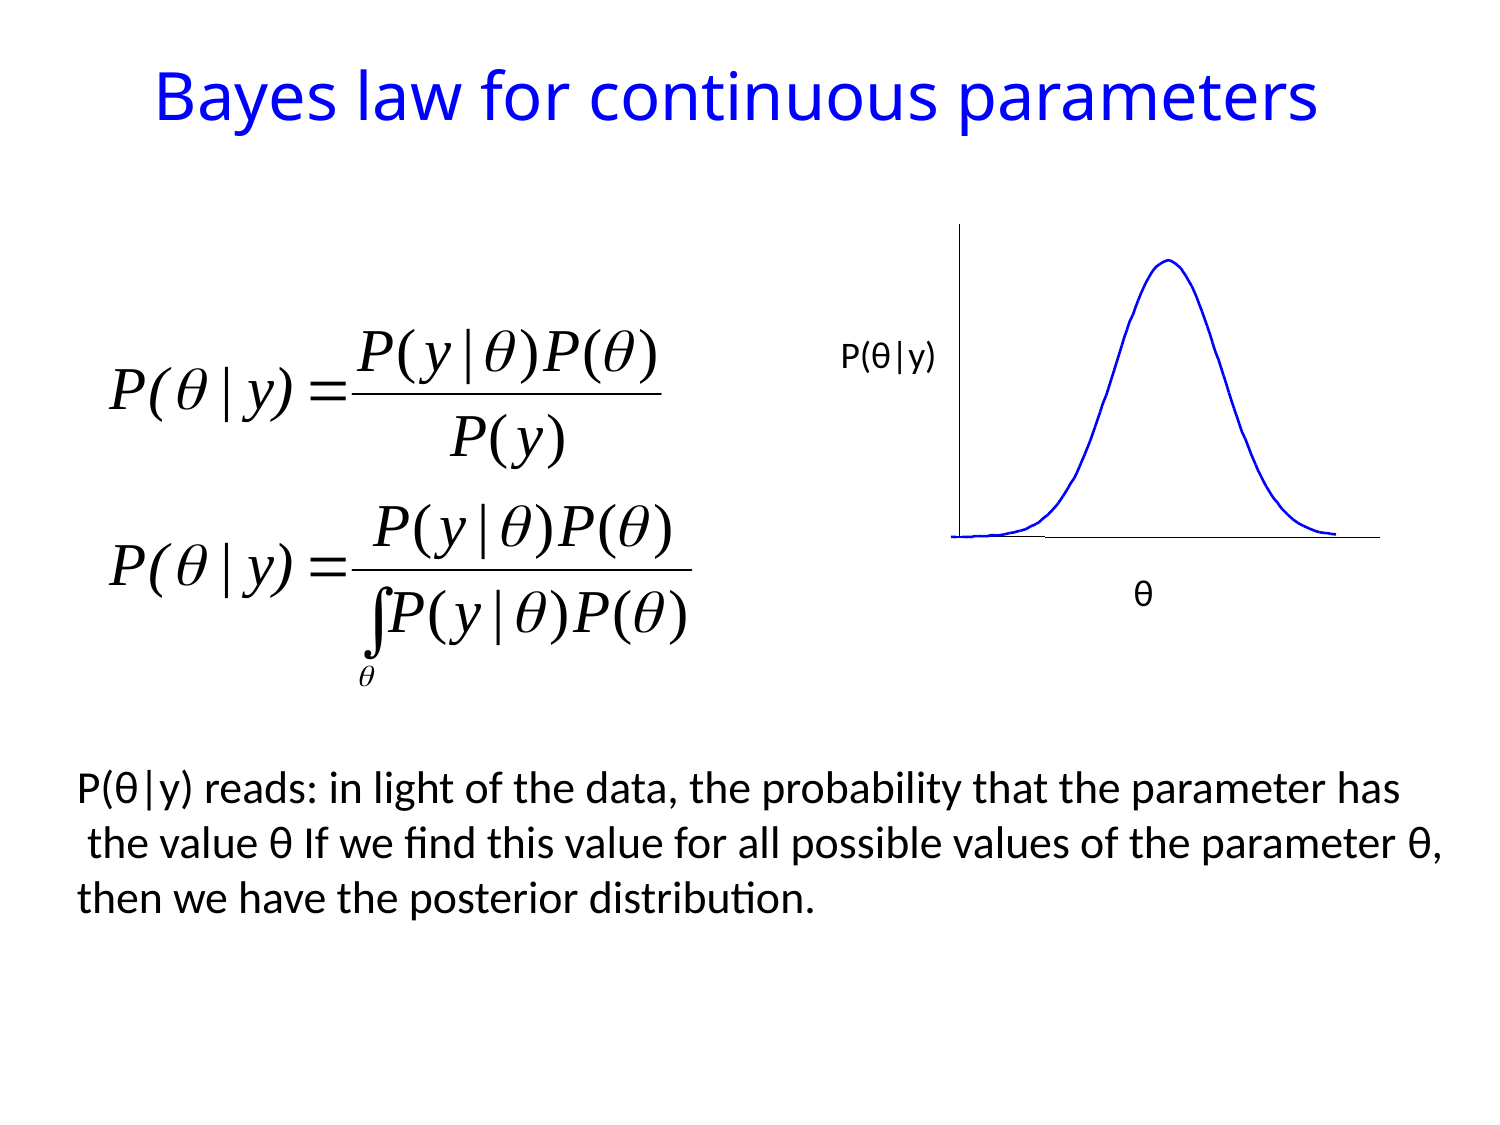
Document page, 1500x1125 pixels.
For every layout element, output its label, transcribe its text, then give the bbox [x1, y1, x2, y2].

text_box P(θ|y) reads: in light of the data, the probability that the parameter has the value θ If we find this value for all possible values of the parameter θ, then we have the posterior distribution. [62, 750, 1459, 930]
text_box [824, 224, 1380, 623]
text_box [99, 312, 704, 700]
title Bayes law for continuous parameters [62, 0, 1413, 188]
